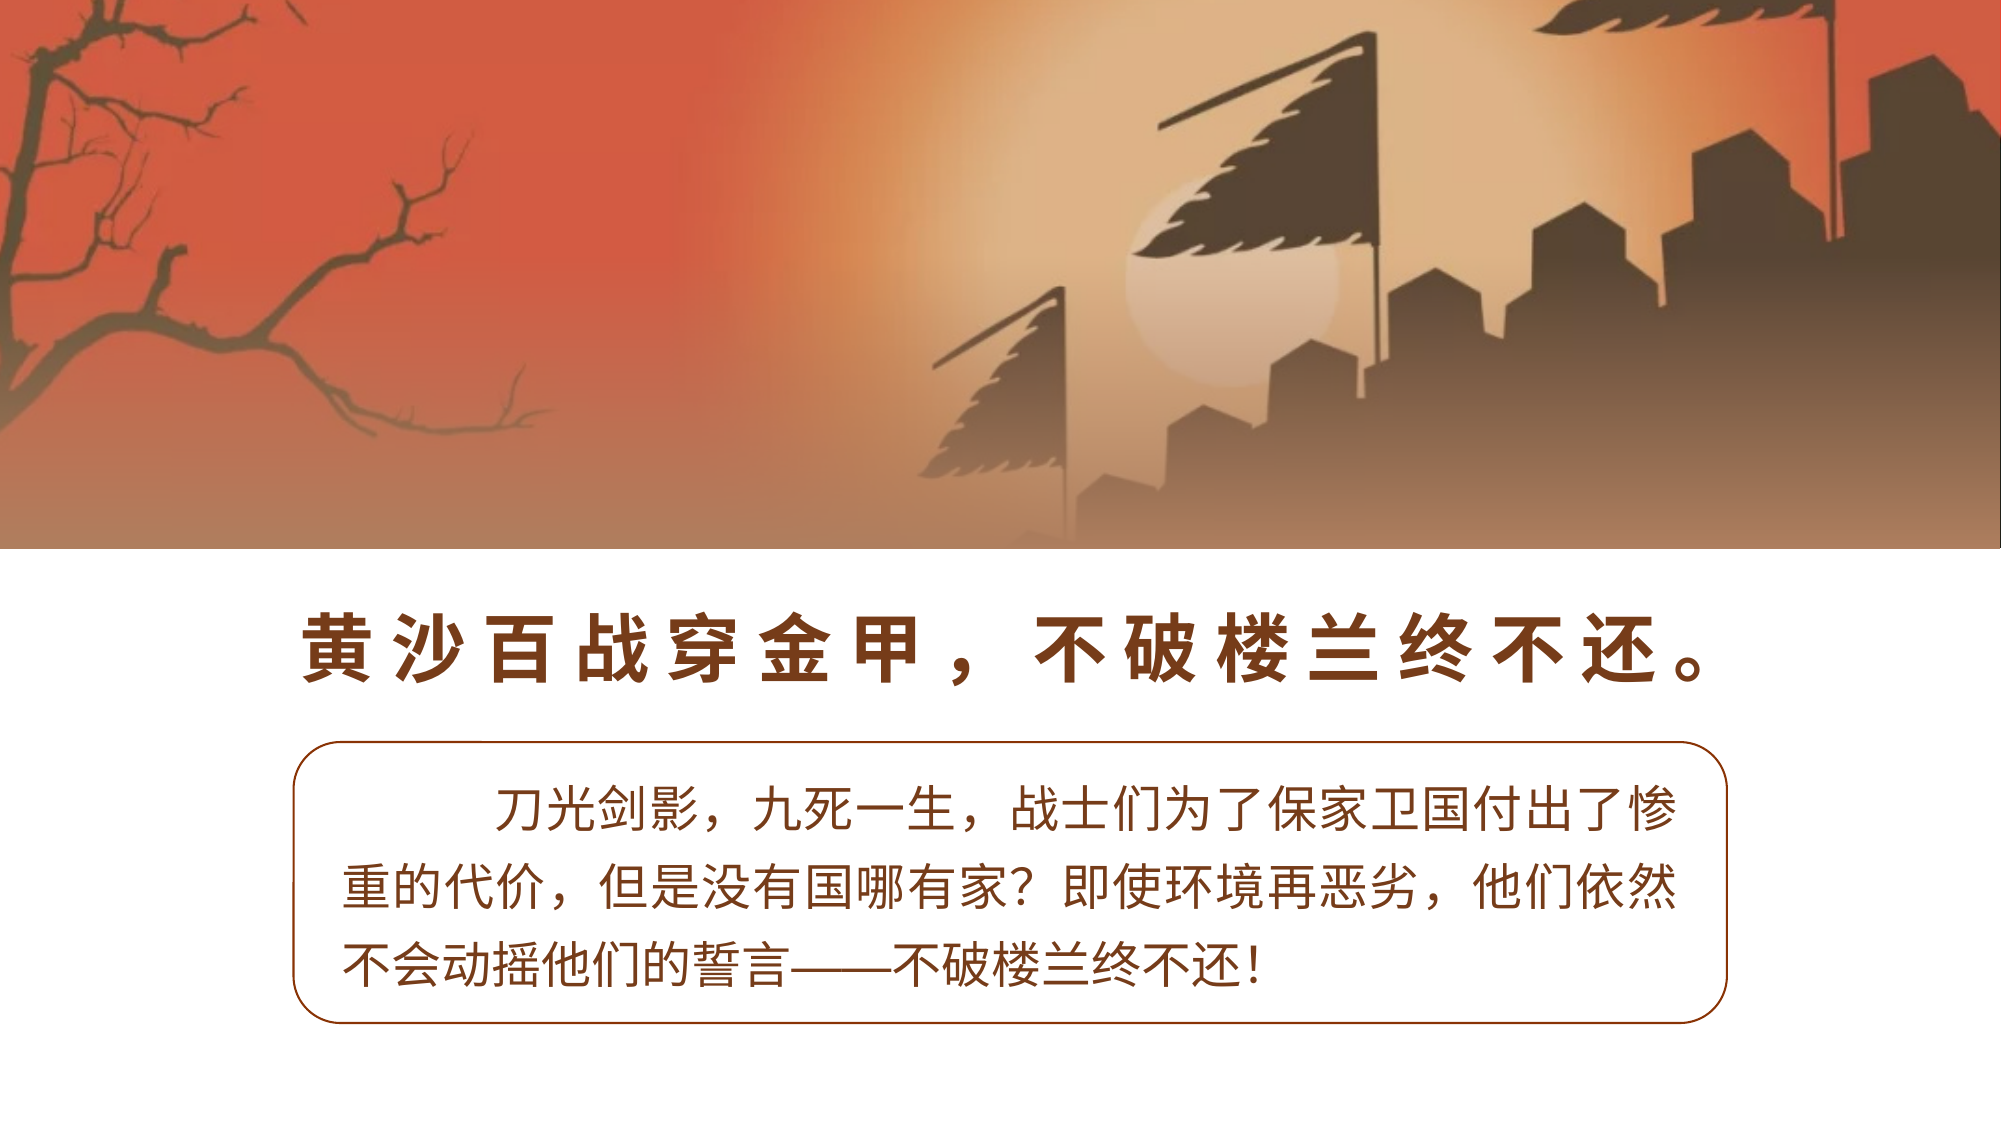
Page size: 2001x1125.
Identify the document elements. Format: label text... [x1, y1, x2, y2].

text_box 刀光剑影，九死一生，战士们为了保家卫国付出了惨重的代价，但是没有国哪有家？即使环境再恶劣，他们依然不会动摇他们的誓言——不破楼兰终不还！ [326, 752, 1692, 1001]
text_box [292, 740, 1728, 1025]
text_box 黄沙百战穿金甲，不破楼兰终不还。 [285, 566, 1716, 699]
picture [0, 0, 2001, 548]
